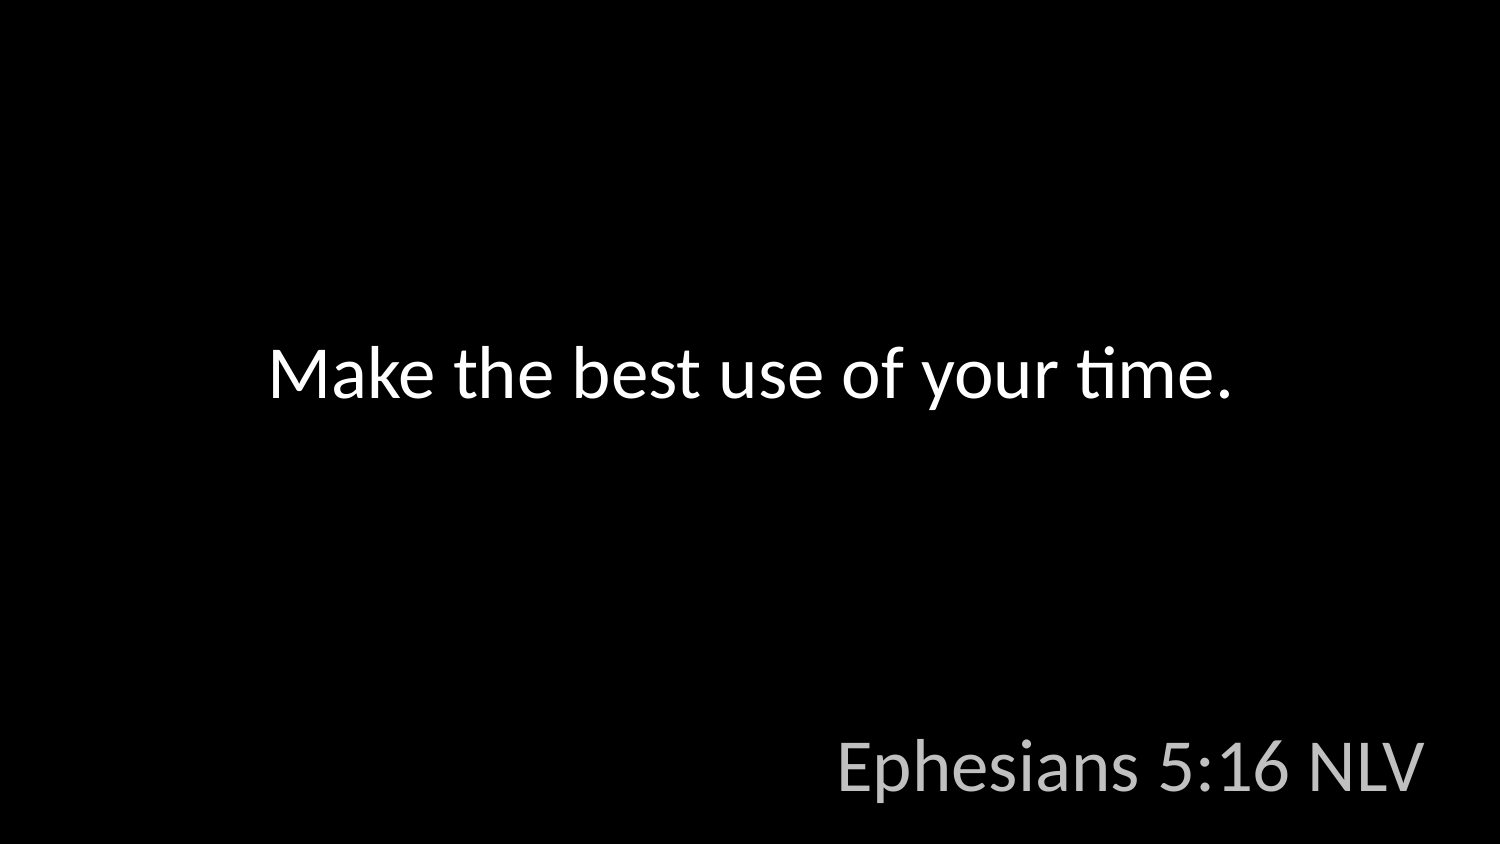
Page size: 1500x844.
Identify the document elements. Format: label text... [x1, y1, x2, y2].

text_box Ephesians 5:16 NLV [672, 709, 1458, 814]
text_box Make the best use of your time. [31, 316, 1471, 422]
